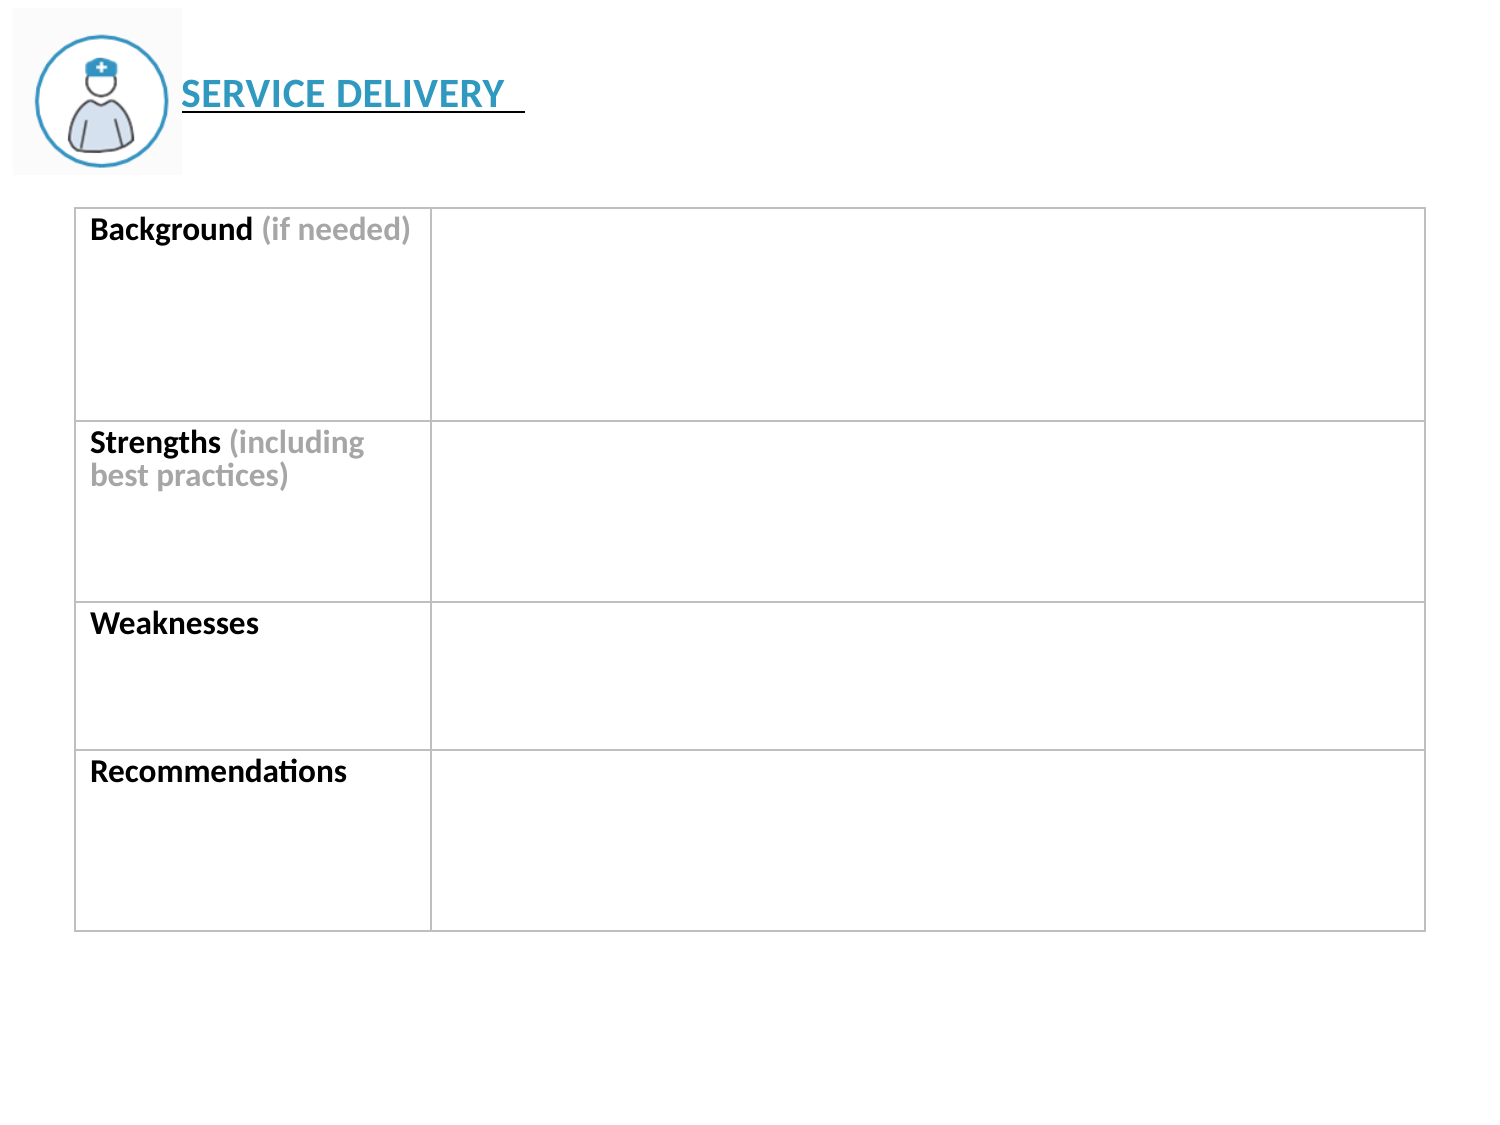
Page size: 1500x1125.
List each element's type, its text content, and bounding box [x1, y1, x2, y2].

text_box SERVICE DELIVERY [185, 66, 1343, 118]
table_cell Weaknesses [76, 603, 430, 749]
picture [13, 8, 182, 176]
table_cell Recommendations [76, 751, 430, 930]
table_cell [432, 422, 1424, 601]
table_header Background (if needed) [76, 209, 430, 420]
table_cell [432, 751, 1424, 930]
table_cell [432, 603, 1424, 749]
table_header [432, 209, 1424, 420]
table_cell Strengths (including best practices) [76, 422, 430, 601]
